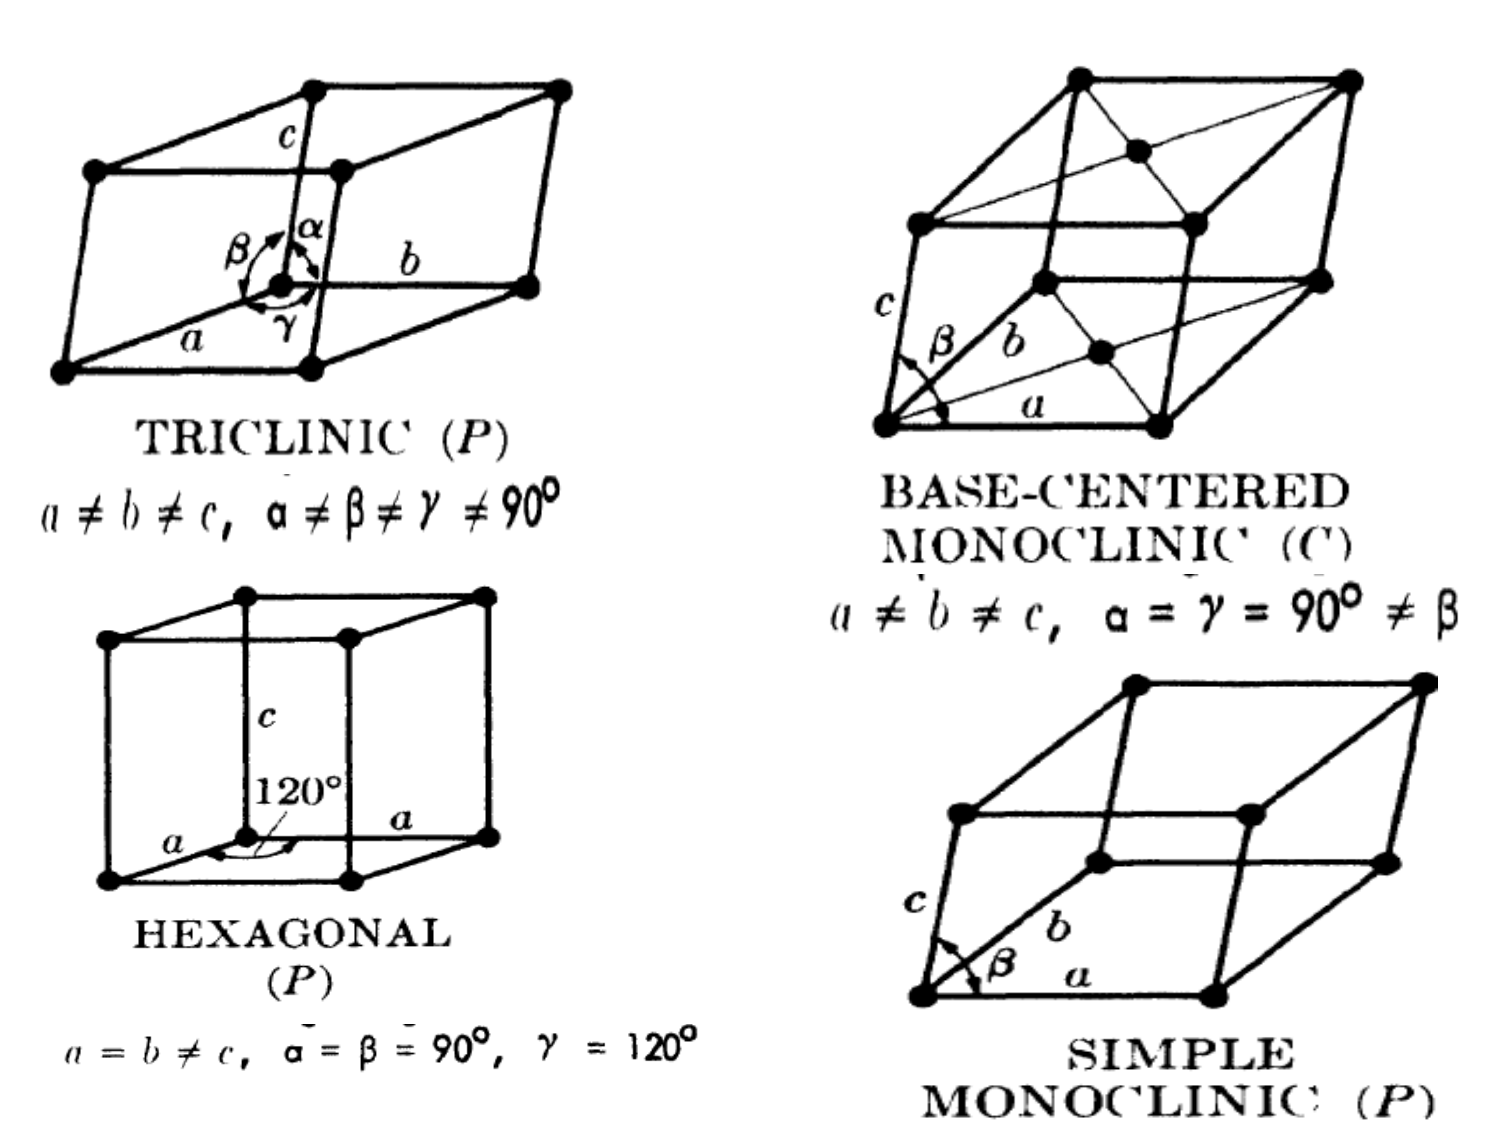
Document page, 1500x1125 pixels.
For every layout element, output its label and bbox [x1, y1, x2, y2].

picture [62, 1024, 699, 1074]
picture [37, 49, 597, 551]
picture [87, 574, 513, 1013]
picture [824, 49, 1465, 651]
picture [896, 662, 1438, 1125]
